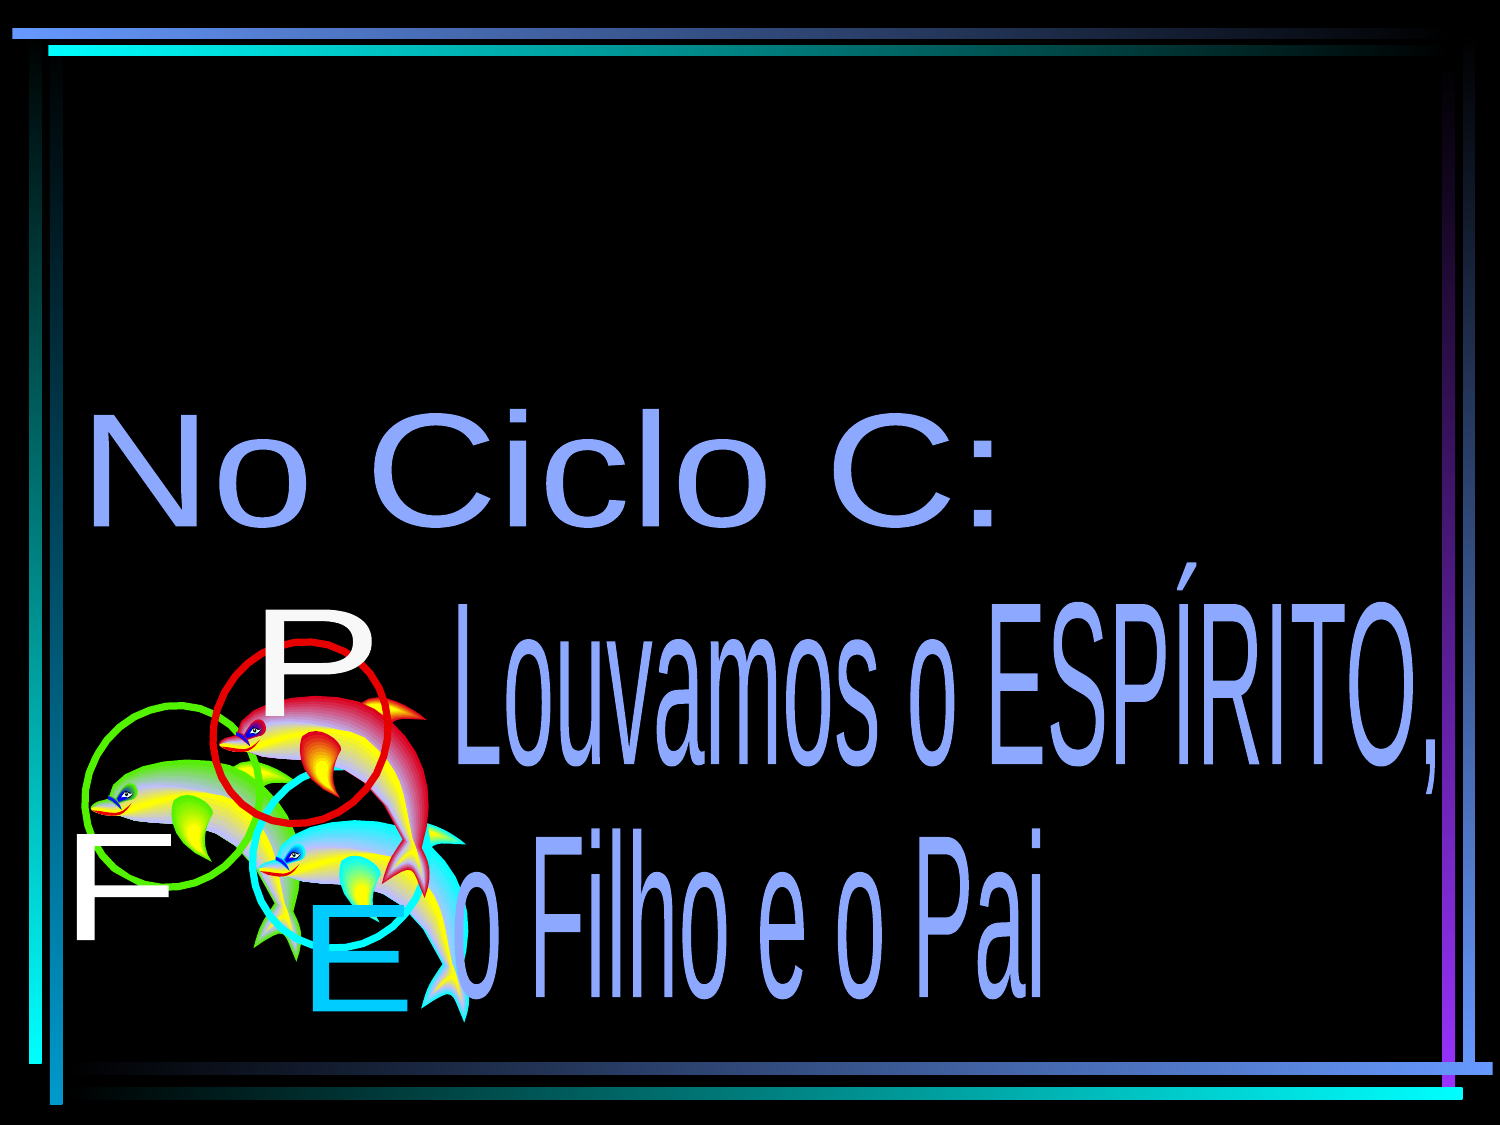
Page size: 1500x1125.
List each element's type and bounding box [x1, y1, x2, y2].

picture [95, 653, 553, 965]
